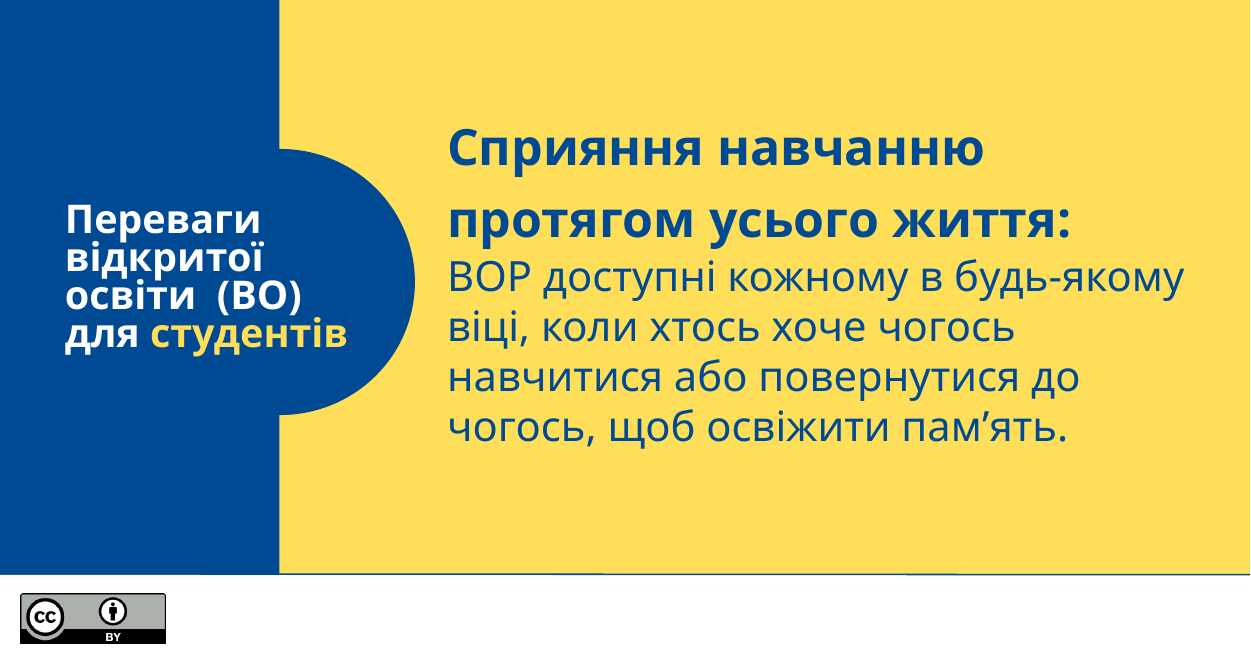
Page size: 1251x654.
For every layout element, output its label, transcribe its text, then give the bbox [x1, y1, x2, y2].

text_box [180, 192, 415, 416]
text_box Переваги відкритої освіти (BO) для студентів [49, 188, 380, 371]
text_box Сприяння навчанню протягом усього життя: BOP доступні кожному в будь-якому віці, коли хтось хоче чогось навчитися або повернутися до чогось, щоб освіжити пам’ять. [432, 100, 1243, 466]
text_box [0, 0, 280, 573]
text_box [184, 148, 376, 188]
picture [20, 592, 166, 645]
text_box [0, 582, 1250, 654]
